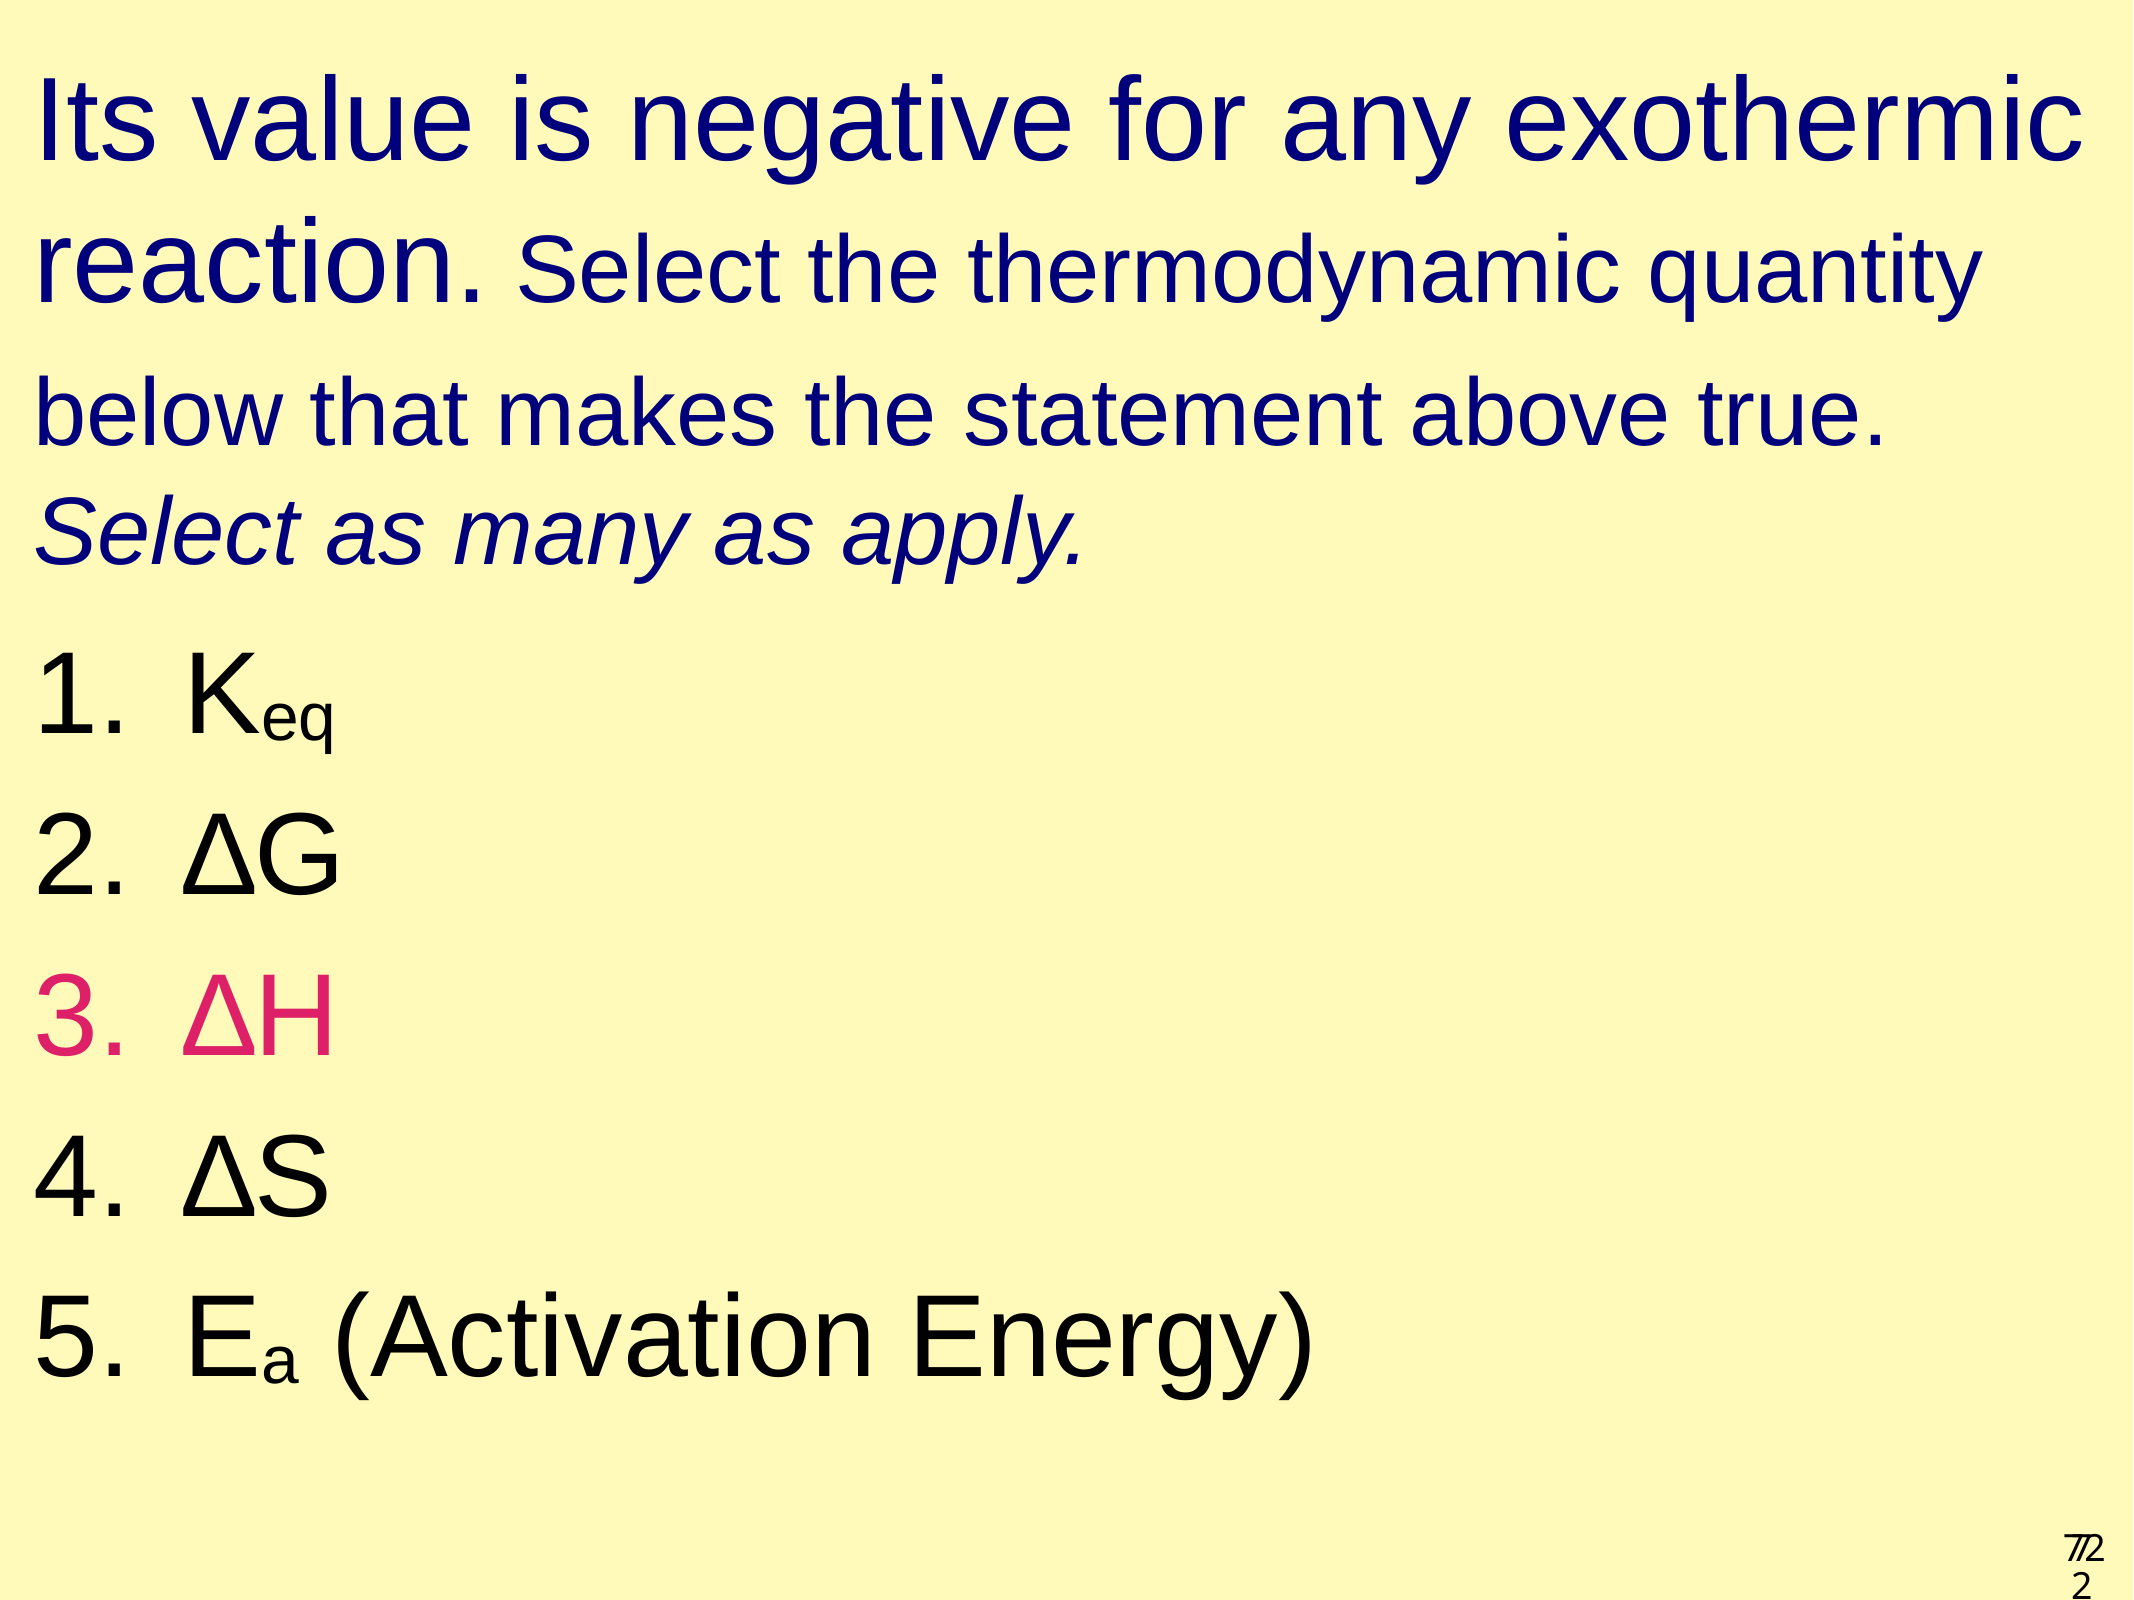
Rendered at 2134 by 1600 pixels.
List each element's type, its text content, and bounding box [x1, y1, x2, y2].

title Its value is negative for any exothermic reaction. Select the thermodynamic quantity below that makes the statement above true. Select as many as apply. [32, 41, 2116, 616]
text_box 72 [2056, 1516, 2113, 1578]
list Keq ∆G ∆H ∆S Ea (Activation Energy) [32, 616, 2116, 1578]
